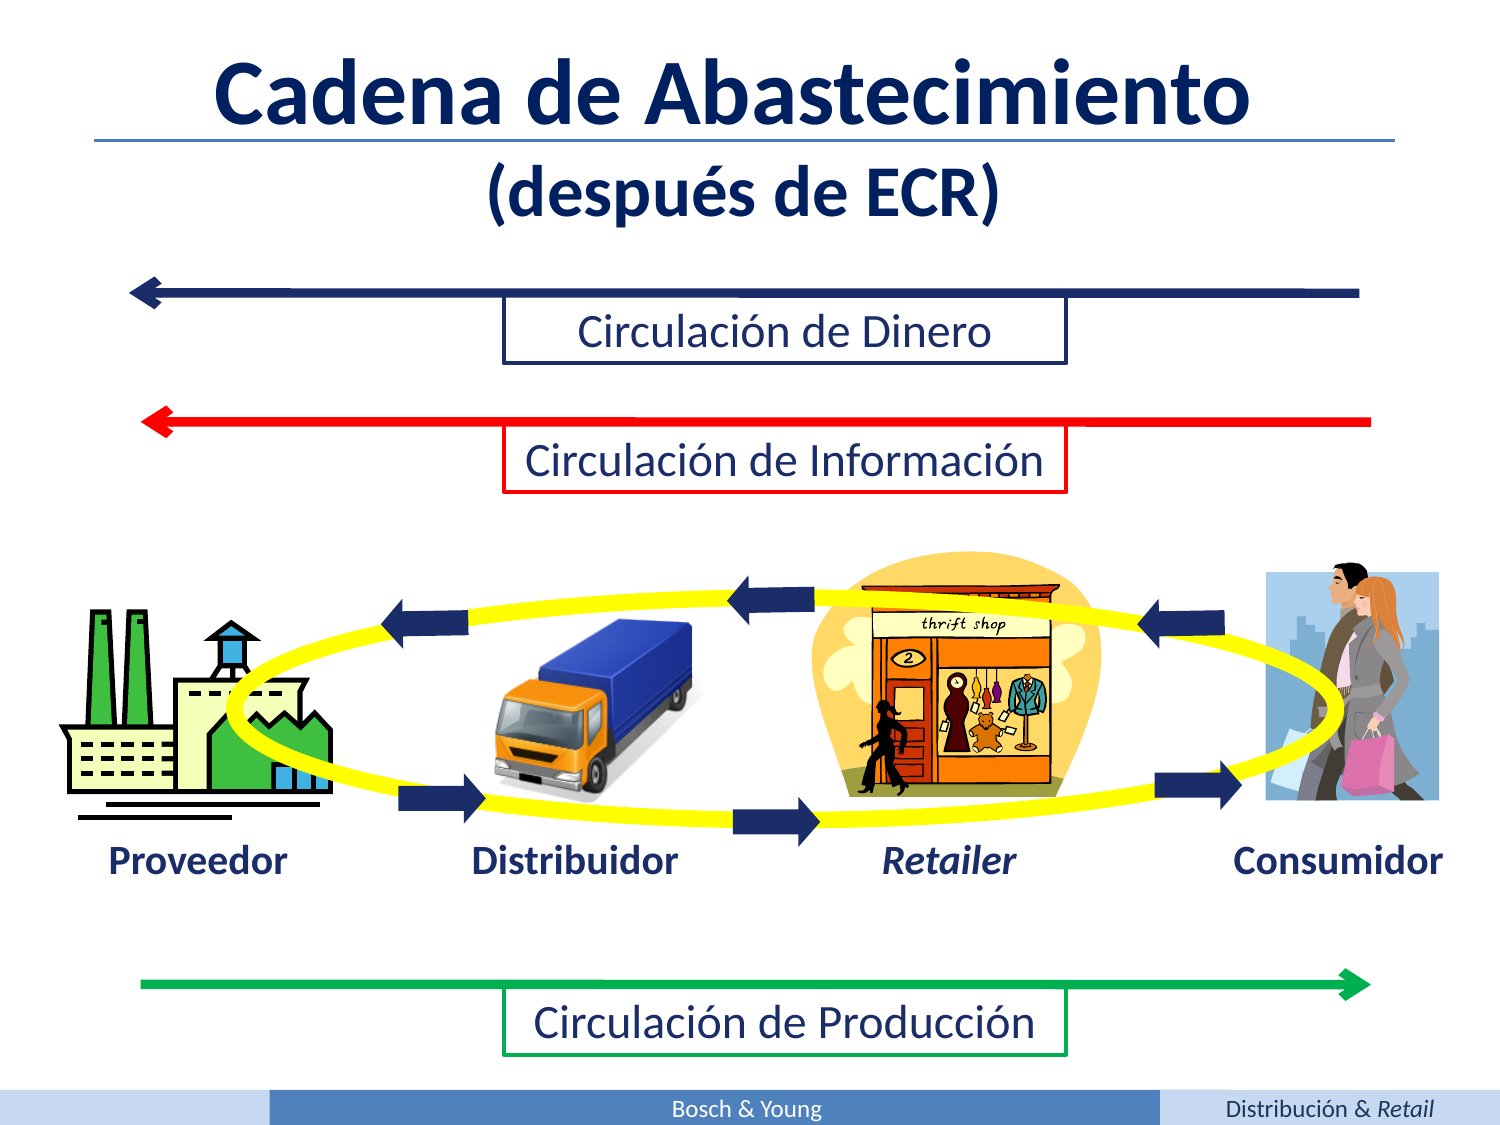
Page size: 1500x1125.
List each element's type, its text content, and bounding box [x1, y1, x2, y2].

text_box Proveedor [93, 829, 329, 890]
text_box [563, 598, 1063, 820]
text_box Circulación de Información [502, 432, 1068, 494]
text_box [732, 796, 821, 847]
picture [810, 550, 1102, 798]
text_box [1137, 598, 1225, 649]
text_box Cadena de Abastecimiento (después de ECR) [23, 23, 1465, 239]
picture [1265, 562, 1440, 801]
text_box [380, 598, 469, 649]
text_box Circulación de Producción [502, 994, 1068, 1057]
text_box Distribuidor [456, 825, 715, 890]
text_box [1104, 618, 1260, 800]
text_box Servicio [502, 424, 1068, 428]
text_box [398, 773, 486, 824]
text_box Circulación de Dinero [502, 301, 1068, 365]
text_box Retailer [820, 825, 1079, 890]
text_box [0, 1088, 272, 1125]
text_box [1154, 760, 1243, 811]
text_box Distribución & Retail [1158, 1088, 1500, 1125]
text_box [726, 575, 805, 626]
picture [58, 609, 334, 821]
text_box Bosch & Young [272, 1088, 1158, 1125]
text_box Dominar [502, 986, 1068, 990]
text_box [338, 615, 486, 797]
picture [491, 609, 704, 821]
text_box Consumidor [1218, 825, 1477, 890]
